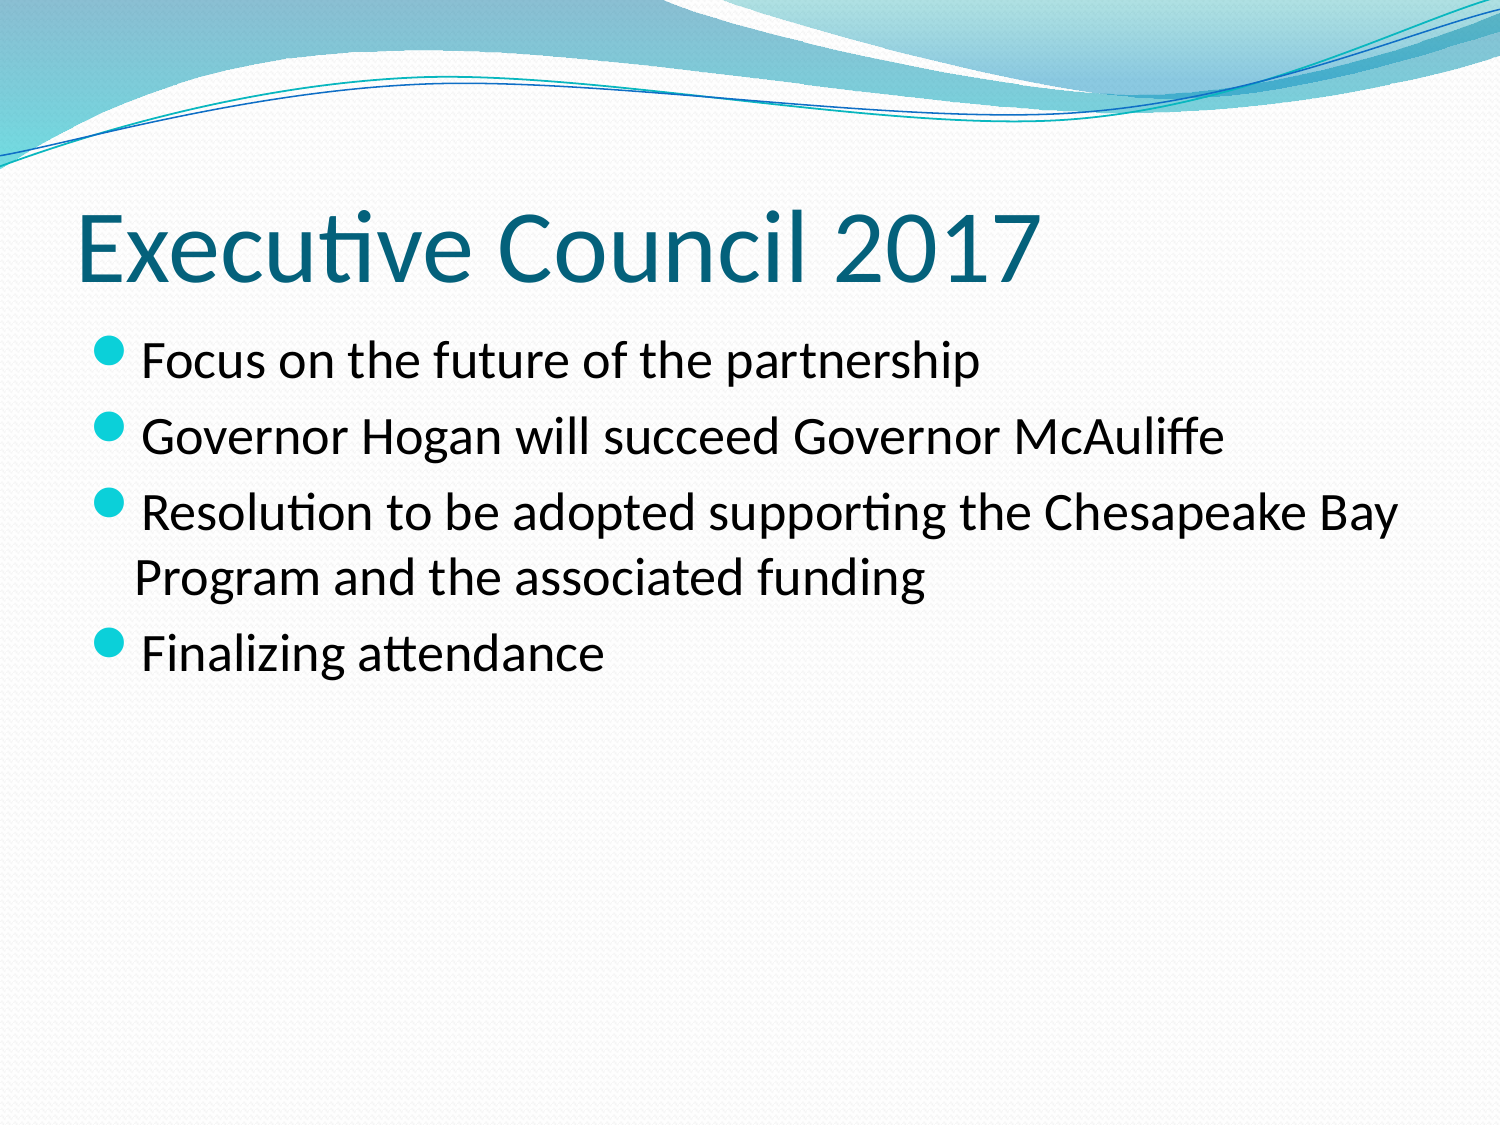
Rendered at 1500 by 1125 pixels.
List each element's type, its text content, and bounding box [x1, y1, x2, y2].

list Focus on the future of the partnership Governor Hogan will succeed Governor McAuliffe Resolution to be adopted supporting the Chesapeake Bay Program and the associated funding Finalizing attendance [75, 317, 1425, 1038]
title Executive Council 2017 [75, 115, 1425, 303]
